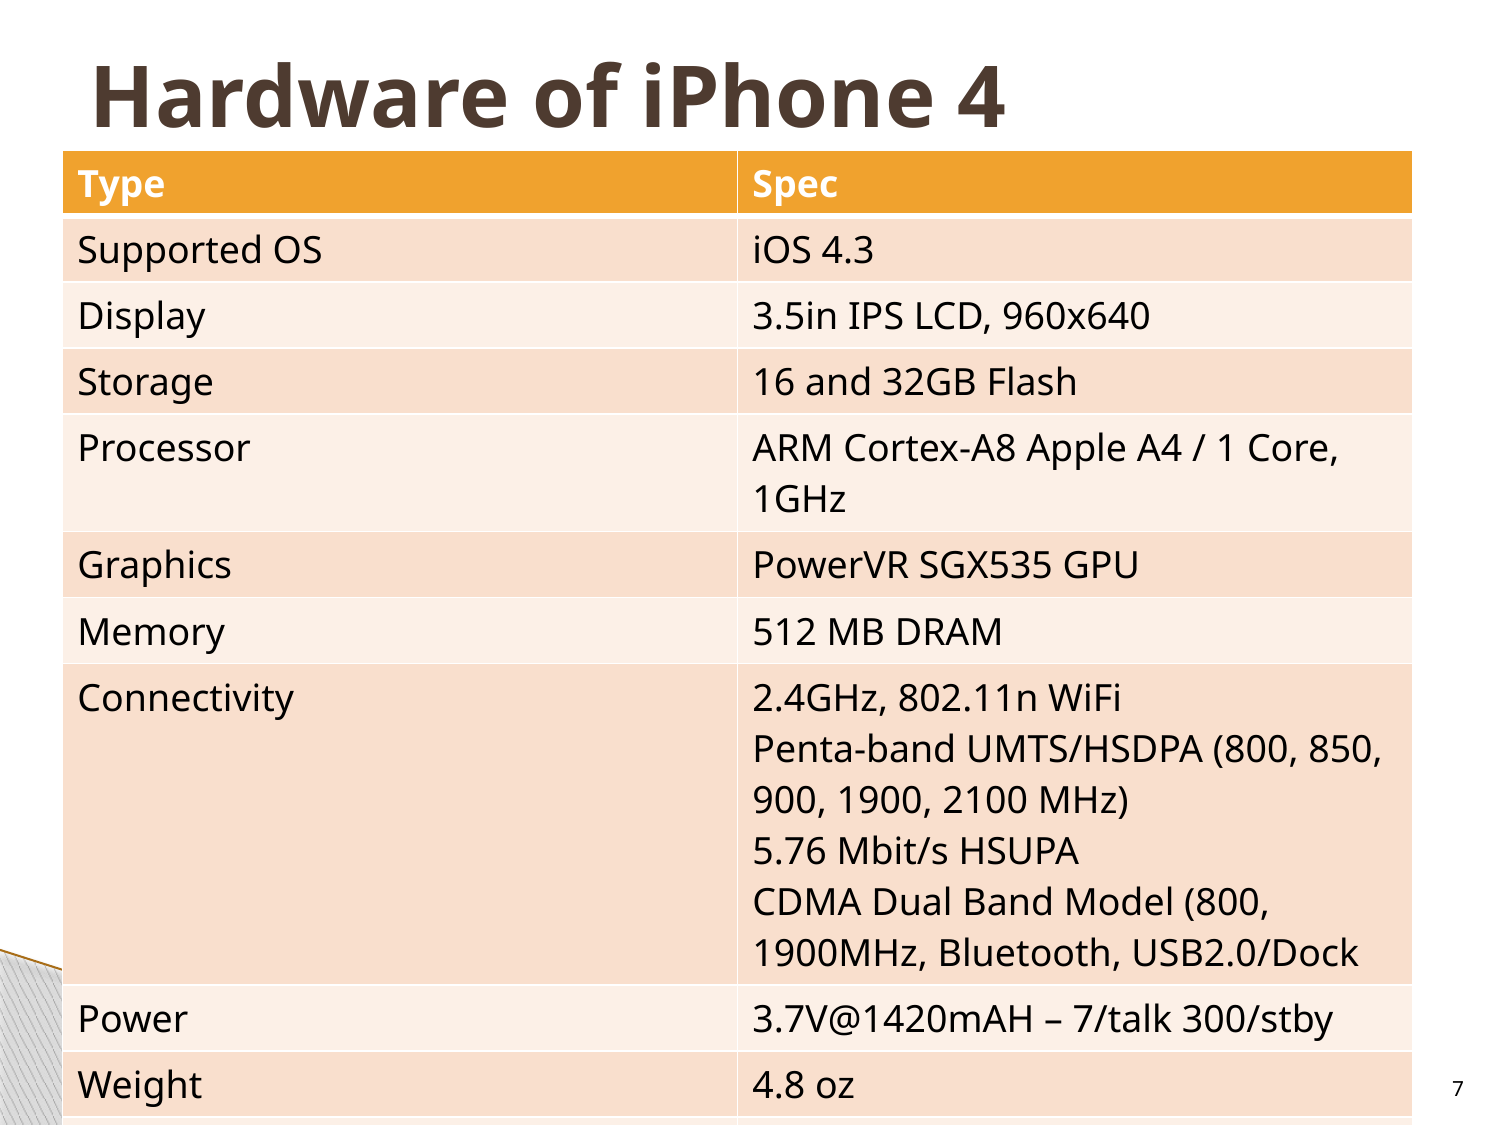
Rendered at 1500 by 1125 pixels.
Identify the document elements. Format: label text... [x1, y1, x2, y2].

title Hardware of iPhone 4 [75, 0, 1425, 188]
table_cell Memory [63, 598, 737, 663]
table_cell 2.4GHz, 802.11n WiFi Penta-band UMTS/HSDPA (800, 850, 900, 1900, 2100 MHz) 5.76 Mbit/s HSUPA CDMA Dual Band Model (800, 1900MHz, Bluetooth, USB2.0/Dock [738, 664, 1412, 984]
table_cell PowerVR SGX535 GPU [738, 532, 1412, 597]
table_cell 4.8 oz [738, 1052, 1412, 1116]
table_cell Storage [63, 349, 737, 413]
table_cell Weight [63, 1052, 737, 1116]
table_cell Graphics [63, 532, 737, 597]
table_cell Display [63, 283, 737, 347]
table_cell Processor [63, 415, 737, 531]
table_cell Connectivity [63, 664, 737, 984]
table_cell 16 and 32GB Flash [738, 349, 1412, 413]
slide_number 7 [1418, 1051, 1479, 1112]
table_cell 512 MB DRAM [738, 598, 1412, 663]
table_header Type [63, 151, 737, 213]
table_header Spec [738, 188, 1412, 213]
table_cell Size [63, 1118, 737, 1125]
table_cell ARM Cortex-A8 Apple A4 / 1 Core, 1GHz [738, 415, 1412, 531]
table_cell iOS 4.3 [738, 219, 1412, 281]
table_cell Power [63, 986, 737, 1050]
table_cell 3.7V@1420mAH – 7/talk 300/stby [738, 986, 1412, 1050]
table_cell 4.5 x 2.31 x 0.37 in [738, 1118, 1412, 1125]
table_cell 3.5in IPS LCD, 960x640 [738, 283, 1412, 347]
table_cell Supported OS [63, 219, 737, 281]
